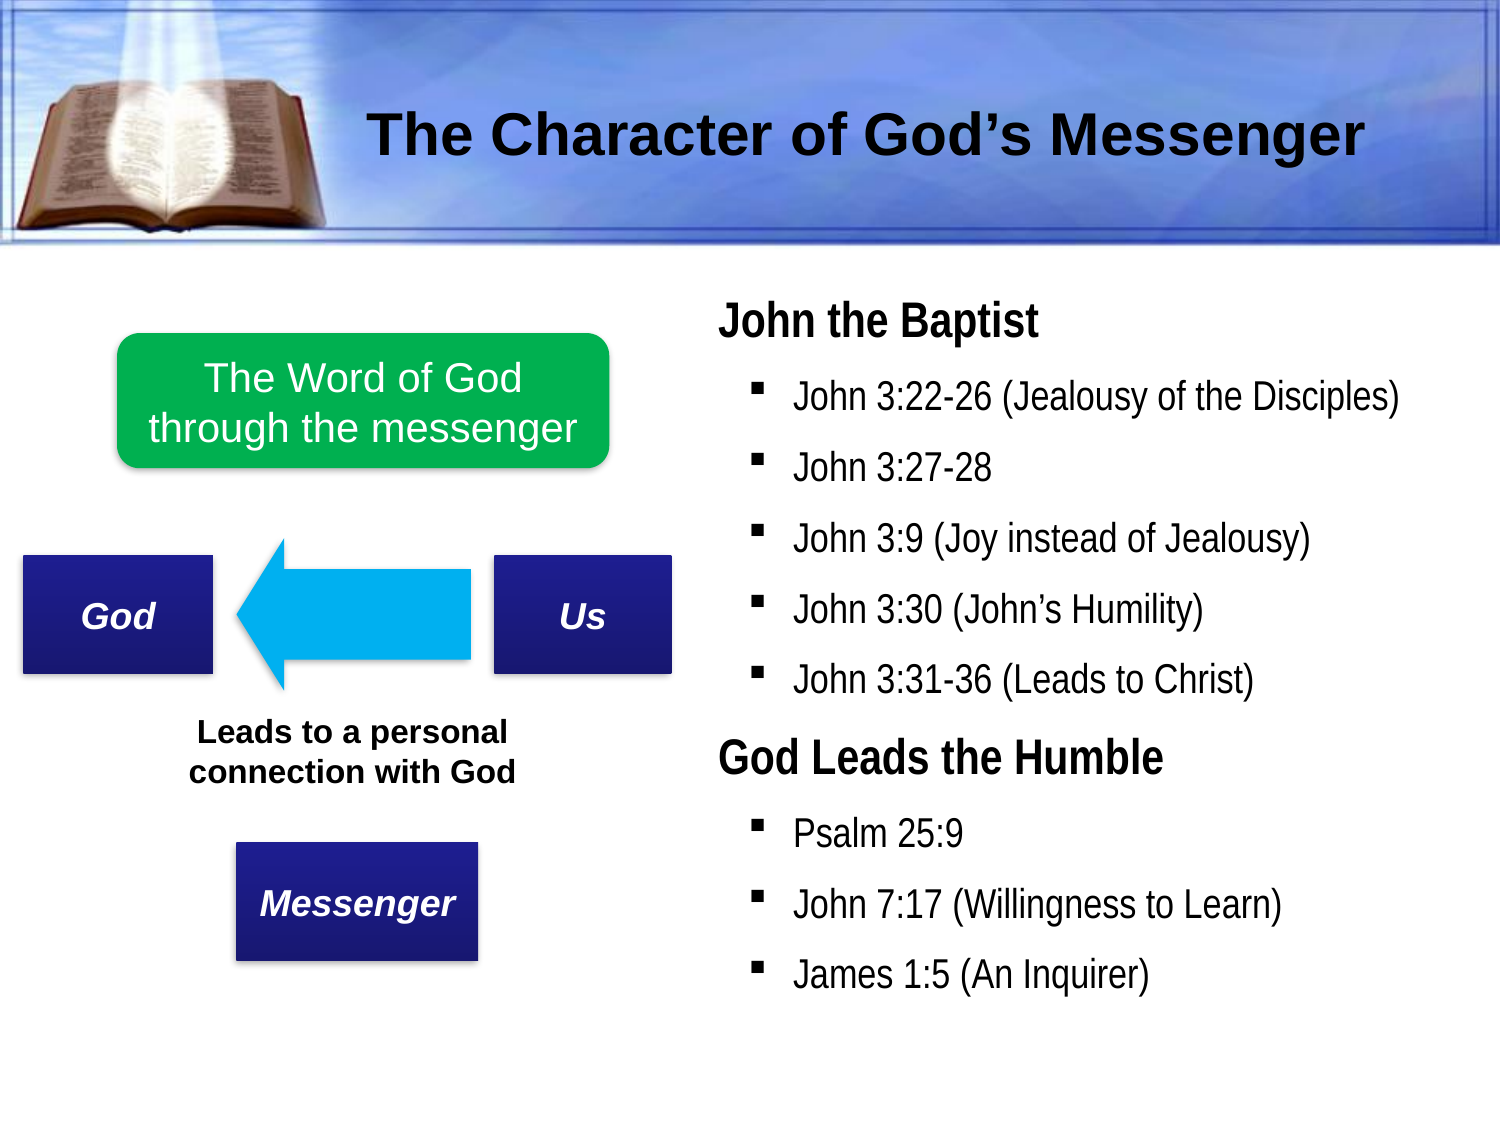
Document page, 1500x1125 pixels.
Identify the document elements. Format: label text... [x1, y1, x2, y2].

text_box God [23, 555, 213, 674]
text_box Leads to a personal connection with God [171, 703, 535, 798]
title The Character of God’s Messenger [351, 63, 1426, 200]
text_box Messenger [236, 842, 479, 961]
text_box Us [494, 555, 672, 674]
text_box [236, 538, 471, 691]
text_box The Word of God through the messenger [117, 333, 610, 469]
picture [0, 0, 1500, 1125]
list John the Baptist John 3:22-26 (Jealousy of the Disciples) John 3:27-28 John 3:9 (Joy instead of Jealousy) John 3:30 (John’s Humility) John 3:31-36 (Leads to Christ) God Leads the Humble Psalm 25:9 John 7:17 (Willingness to Learn) James 1:5 (An Inquirer) [702, 280, 1459, 1062]
